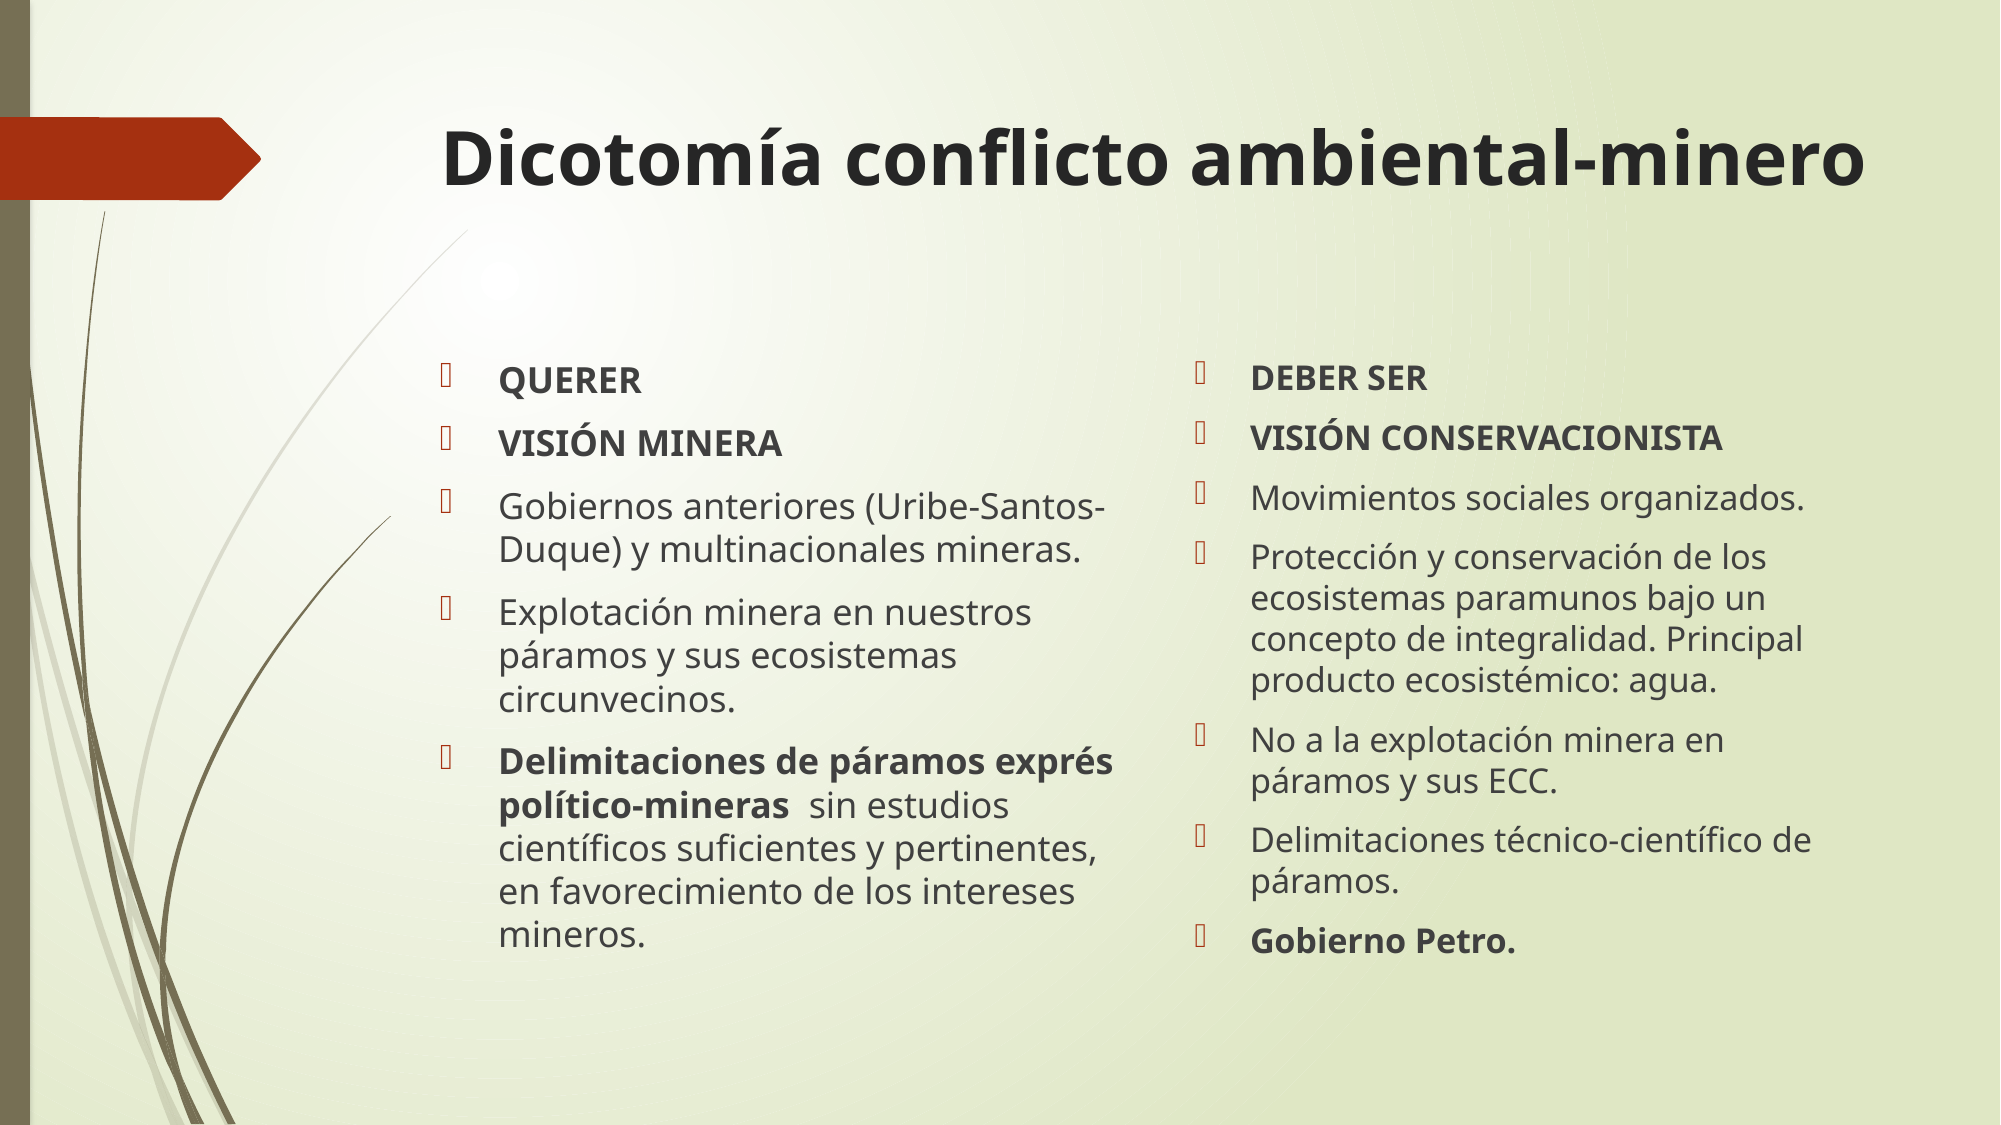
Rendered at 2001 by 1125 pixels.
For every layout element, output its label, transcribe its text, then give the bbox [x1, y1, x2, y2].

list DEBER SER VISIÓN CONSERVACIONISTA Movimientos sociales organizados. Protección y conservación de los ecosistemas paramunos bajo un concepto de integralidad. Principal producto ecosistémico: agua. No a la explotación minera en páramos y sus ECC. Delimitaciones técnico-científico de páramos. Gobierno Petro. [1179, 348, 1888, 969]
list QUERER VISIÓN MINERA Gobiernos anteriores (Uribe-Santos-Duque) y multinacionales mineras. Explotación minera en nuestros páramos y sus ecosistemas circunvecinos. Delimitaciones de páramos exprés político-mineras sin estudios científicos suficientes y pertinentes, en favorecimiento de los intereses mineros. [424, 350, 1133, 970]
title Dicotomía conflicto ambiental-minero [425, 102, 1888, 313]
